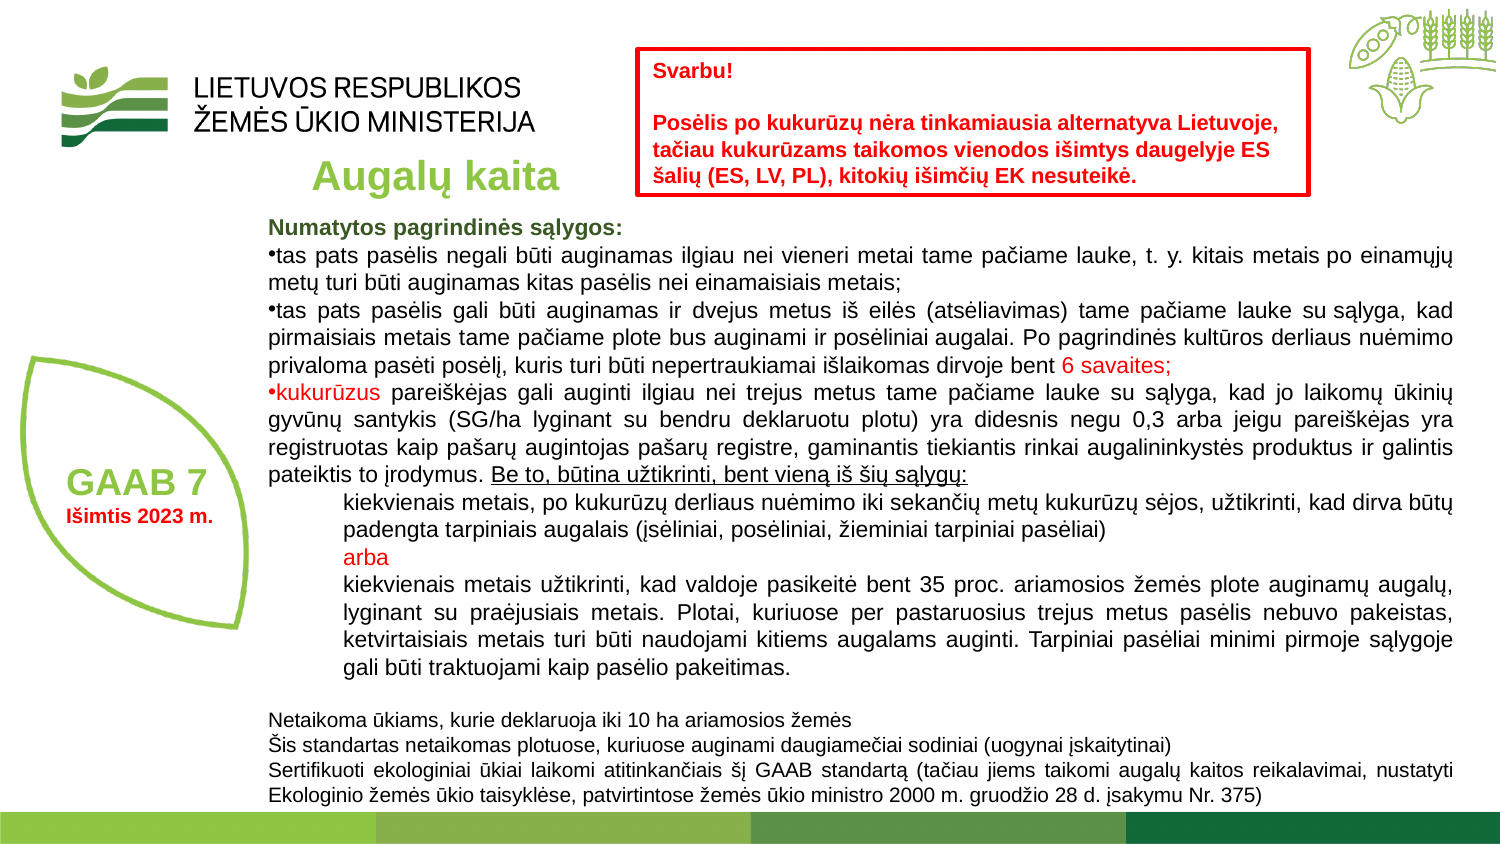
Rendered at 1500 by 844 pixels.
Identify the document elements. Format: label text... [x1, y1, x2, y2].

text_box Numatytos pagrindinės sąlygos:​ tas pats pasėlis negali būti auginamas ilgiau nei vieneri metai tame pačiame lauke, t. y. kitais metais po einamųjų metų turi būti auginamas kitas pasėlis nei einamaisiais metais;​ tas pats pasėlis gali būti auginamas ir dvejus metus iš eilės (atsėliavimas) tame pačiame lauke su sąlyga, kad pirmaisiais metais tame pačiame plote bus auginami ir posėliniai augalai. Po pagrindinės kultūros derliaus nuėmimo privaloma pasėti posėlį, kuris turi būti nepertraukiamai išlaikomas dirvoje bent 6 savaites;​ kukurūzus pareiškėjas gali auginti ilgiau nei trejus metus tame pačiame lauke su sąlyga, kad jo laikomų ūkinių gyvūnų santykis (SG/ha lyginant su bendru deklaruotu plotu) yra didesnis negu 0,3 arba jeigu pareiškėjas yra registruotas kaip pašarų augintojas pašarų registre, gaminantis tiekiantis rinkai augalininkystės produktus ir galintis pateiktis to įrodymus. Be to, būtina užtikrinti, bent vieną iš šių sąlygų: kiekvienais metais, po kukurūzų derliaus nuėmimo iki sekančių metų kukurūzų sėjos, užtikrinti, kad dirva būtų padengta tarpiniais augalais (įsėliniai, posėliniai, žieminiai tarpiniai pasėliai) arba kiekvienais metais užtikrinti, kad valdoje pasikeitė bent 35 proc. ariamosios žemės plote auginamų augalų, lyginant su praėjusiais metais. Plotai, kuriuose per pastaruosius trejus metus pasėlis nebuvo pakeistas, ketvirtaisiais metais turi būti naudojami kitiems augalams auginti. Tarpiniai pasėliai minimi pirmoje sąlygoje gali būti traktuojami kaip pasėlio pakeitimas. ​Netaikoma ūkiams, kurie deklaruoja iki 10 ha ariamosios žemės Šis standartas netaikomas plotuose, kuriuose auginami daugiamečiai sodiniai (uogynai įskaitytinai) Sertifikuoti ekologiniai ūkiai ​laikomi atitinkančiais šį GAAB standartą (tačiau jiems taikomi augalų kaitos reikalavimai, nustatyti Ekologinio žemės ūkio taisyklėse, patvirtintose žemės ūkio ministro 2000 m. gruodžio 28 d. įsakymu Nr. 375) [253, 205, 1469, 815]
text_box Augalų kaita ​​​ [296, 141, 1276, 205]
picture [0, 0, 1500, 844]
text_box Svarbu! Posėlis po kukurūzų nėra tinkamiausia alternatyva Lietuvoje, tačiau kukurūzams taikomos vienodos išimtys daugelyje ES šalių (ES, LV, PL), kitokių išimčių EK nesuteikė. [637, 49, 1309, 196]
